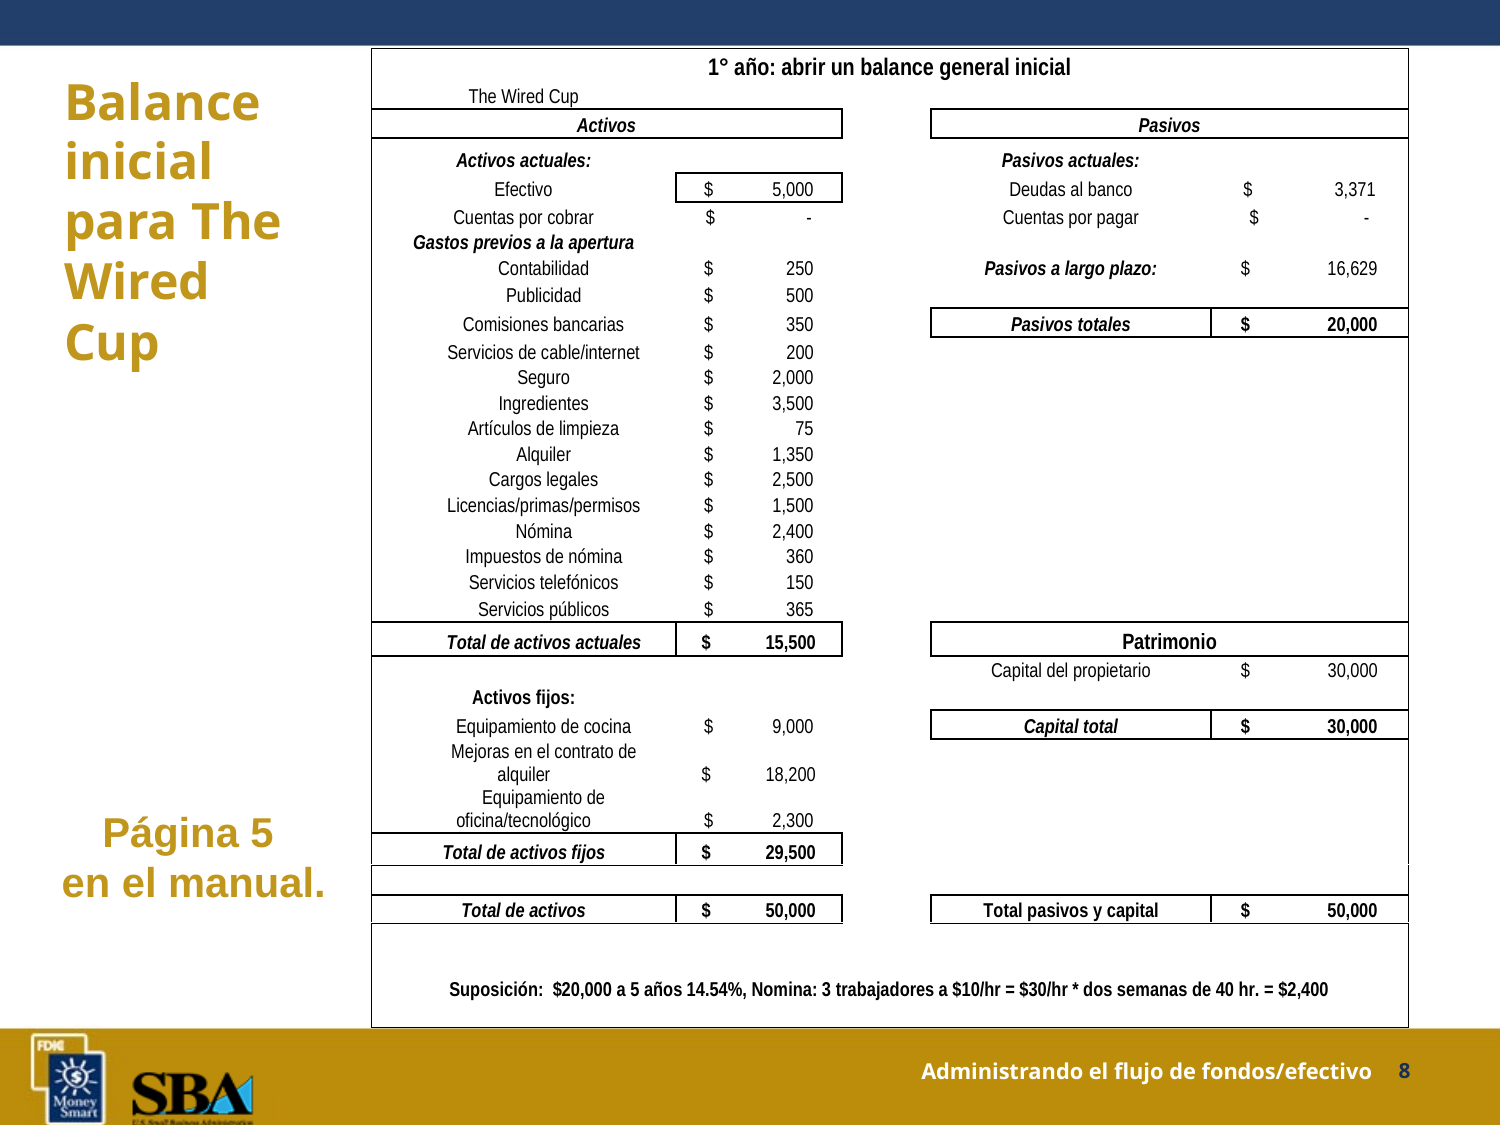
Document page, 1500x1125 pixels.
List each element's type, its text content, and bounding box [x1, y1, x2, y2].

title Balance inicial para The Wired Cup [48, 62, 335, 472]
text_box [359, 48, 1468, 1056]
picture [0, 0, 1500, 1125]
text_box Página 5 en el manual. [23, 764, 354, 948]
